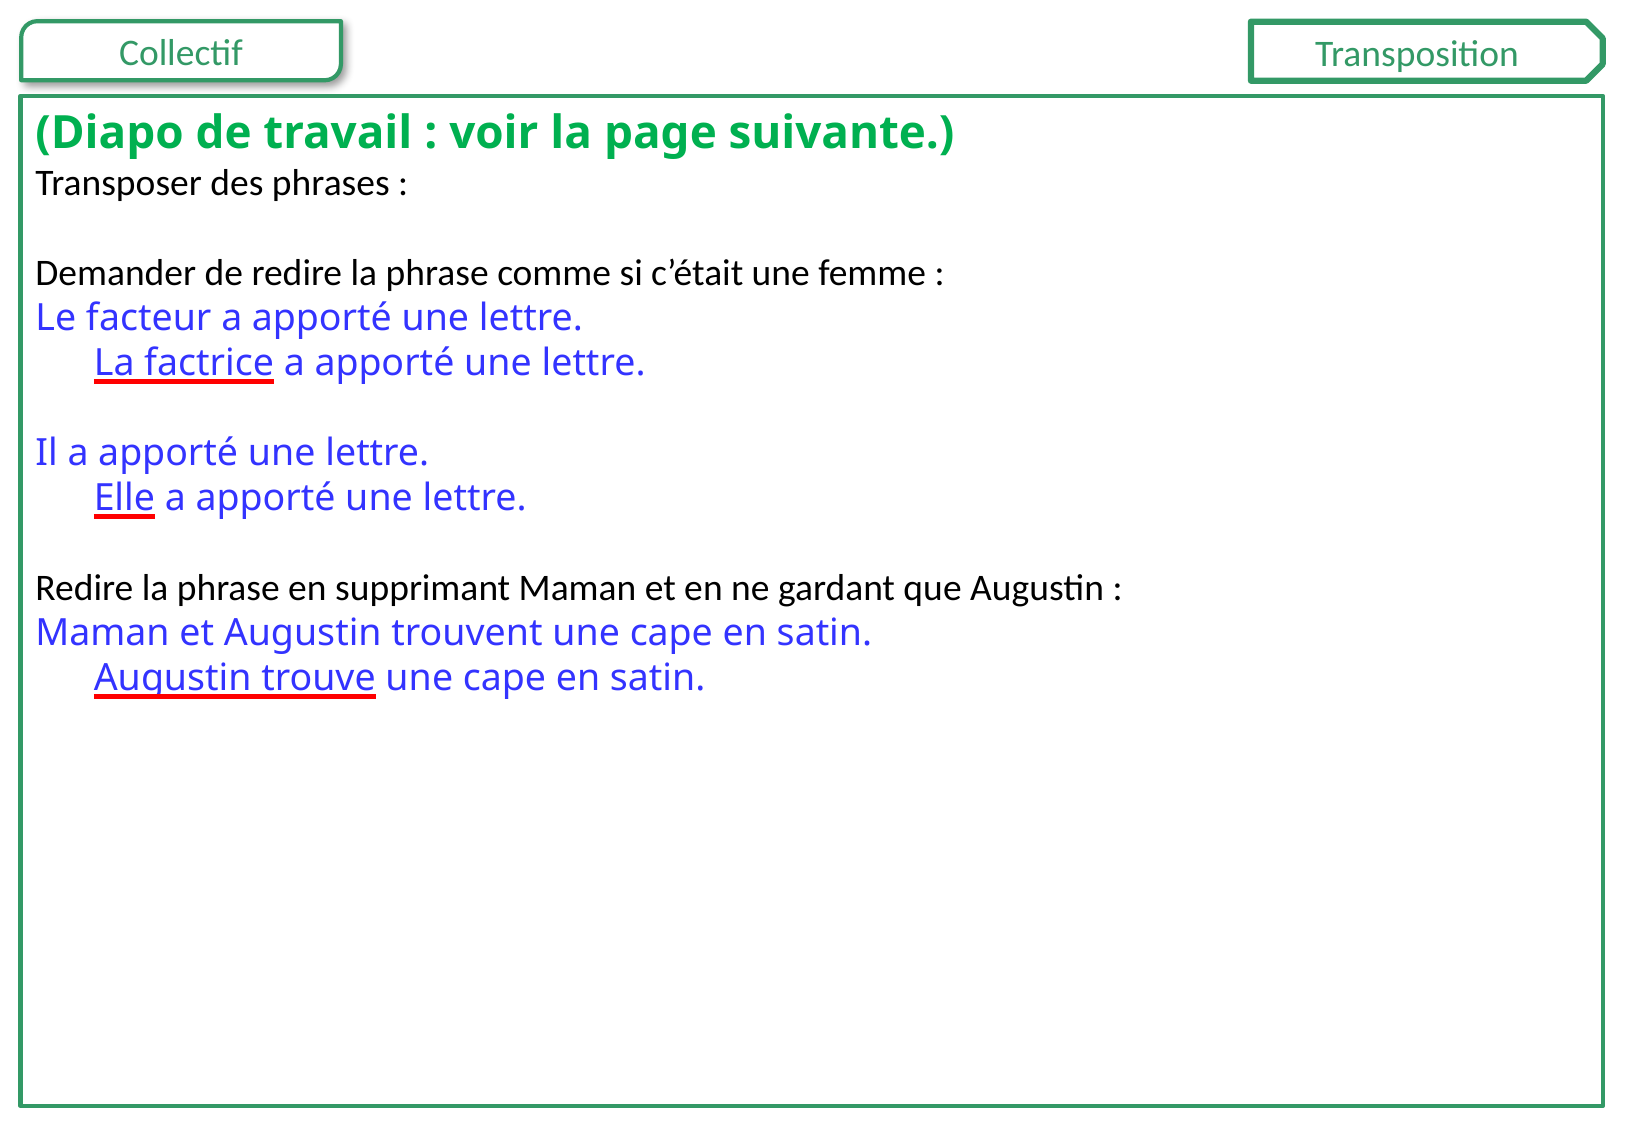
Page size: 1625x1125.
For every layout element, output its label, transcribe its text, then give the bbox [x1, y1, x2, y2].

list (Diapo de travail : voir la page suivante.) Transposer des phrases : Demander de redire la phrase comme si c’était une femme : Le facteur a apporté une lettre. La factrice a apporté une lettre. Il a apporté une lettre. Elle a apporté une lettre. Redire la phrase en supprimant Maman et en ne gardant que Augustin : Maman et Augustin trouvent une cape en satin. Augustin trouve une cape en satin. [18, 94, 1605, 1108]
list Transposition [1250, 21, 1584, 81]
